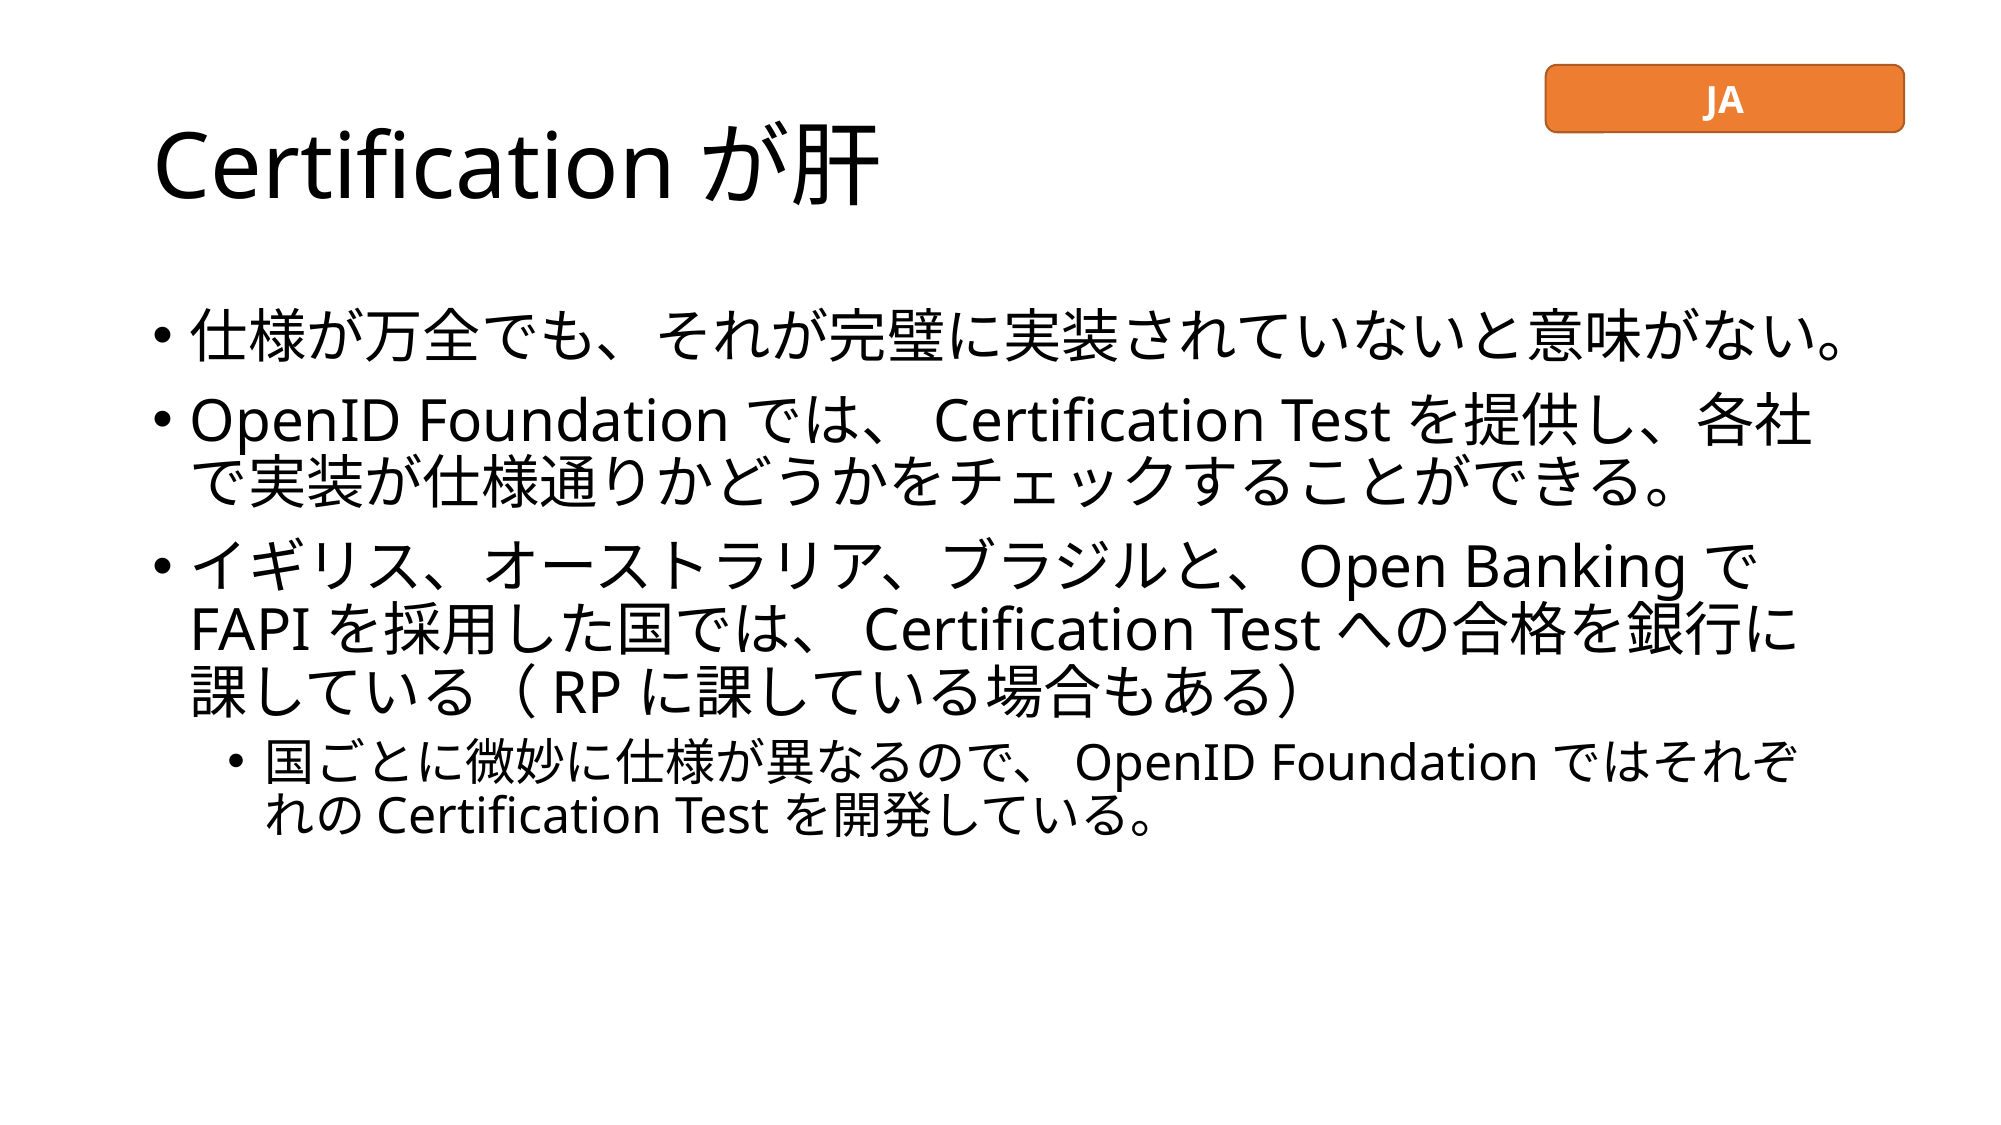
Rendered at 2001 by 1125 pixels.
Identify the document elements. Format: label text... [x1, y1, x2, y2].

list 仕様が万全でも、それが完璧に実装されていないと意味がない。 OpenID Foundationでは、Certification Testを提供し、各社で実装が仕様通りかどうかをチェックすることができる。 イギリス、オーストラリア、ブラジルと、Open BankingでFAPIを採用した国では、Certification Testへの合格を銀行に課している（RPに課している場合もある） 国ごとに微妙に仕様が異なるので、OpenID FoundationではそれぞれのCertification Testを開発している。 [137, 299, 1863, 1014]
title Certificationが肝 [137, 59, 1863, 278]
text_box JA [1544, 63, 1906, 134]
